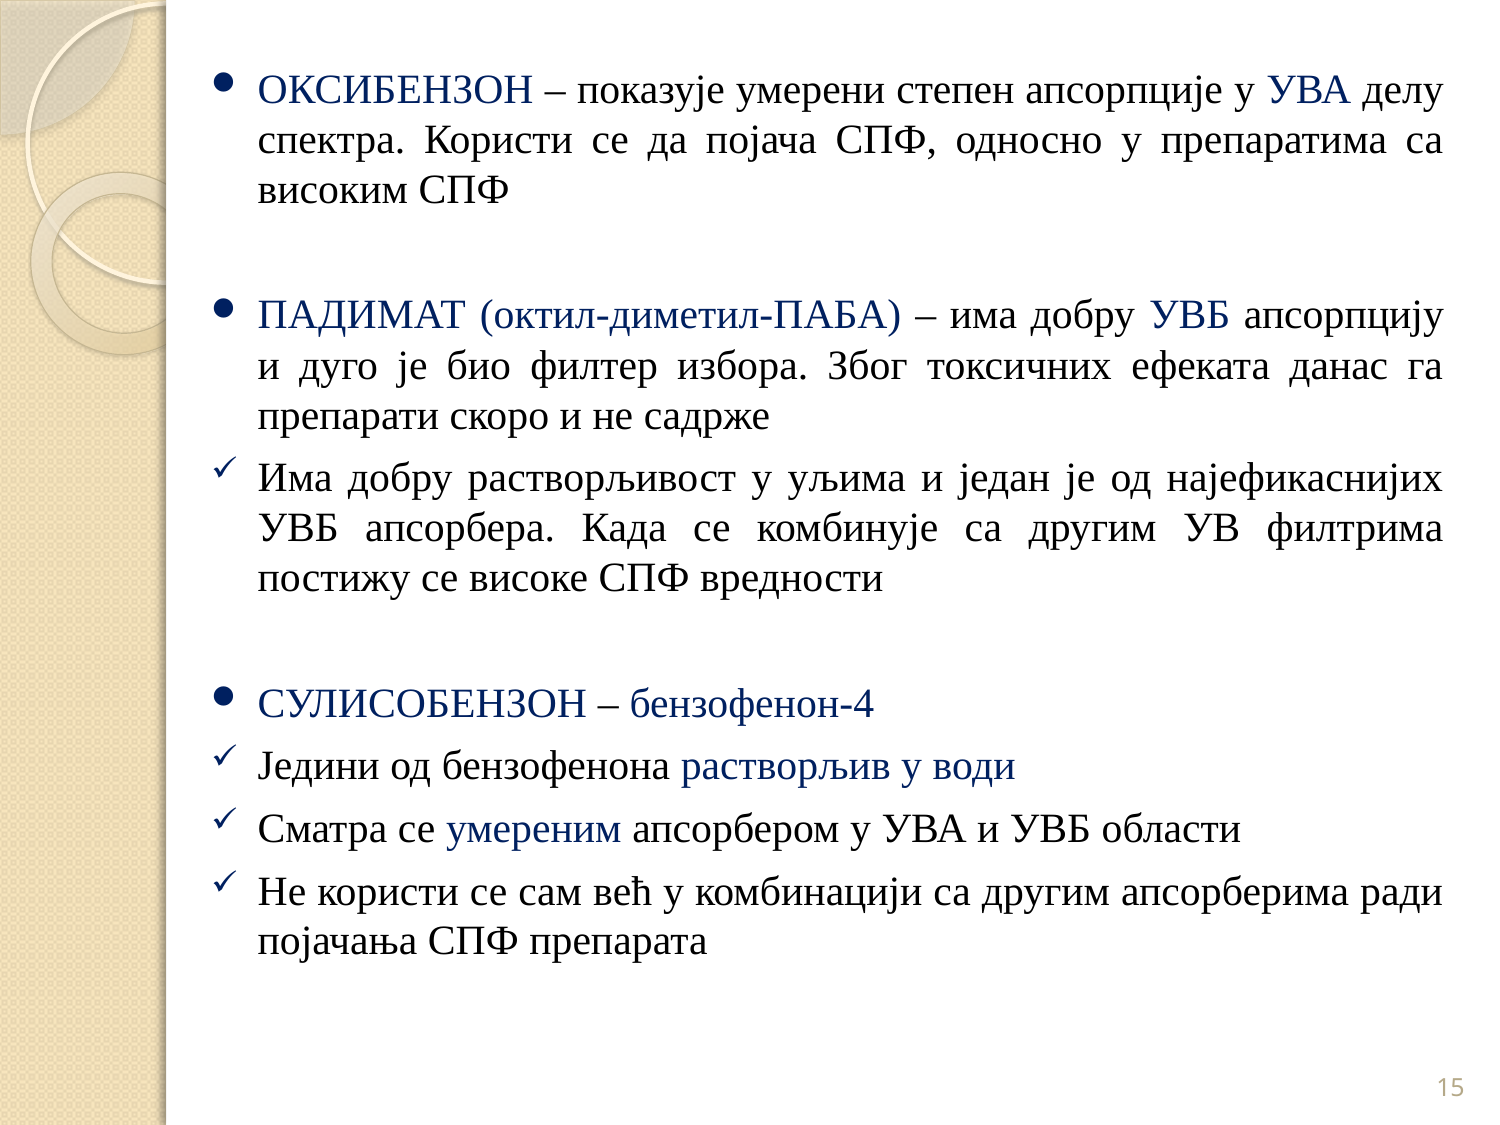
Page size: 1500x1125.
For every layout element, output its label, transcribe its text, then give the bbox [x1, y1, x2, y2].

slide_number 15 [1413, 1034, 1488, 1113]
list ОКСИБЕНЗОН – показује умерени степен апсорпције у УВА делу спектра. Користи се да појача СПФ, односно у препаратима са високим СПФ ПАДИМАТ (октил-диметил-ПАБА) – има добру УВБ апсорпцију и дуго је био филтер избора. Због токсичних ефеката данас га препарати скоро и не садрже Има добру растворљивост у уљима и један је од најефикаснијих УВБ апсорбера. Када се комбинује са другим УВ филтрима постижу се високе СПФ вредности СУЛИСОБЕНЗОН – бензофенон-4 Једини од бензофенона растворљив у води Сматра се умереним апсорбером у УВА и УВБ области Не користи се сам већ у комбинацији са другим апсорберима ради појачања СПФ препарата [183, 54, 1459, 1083]
